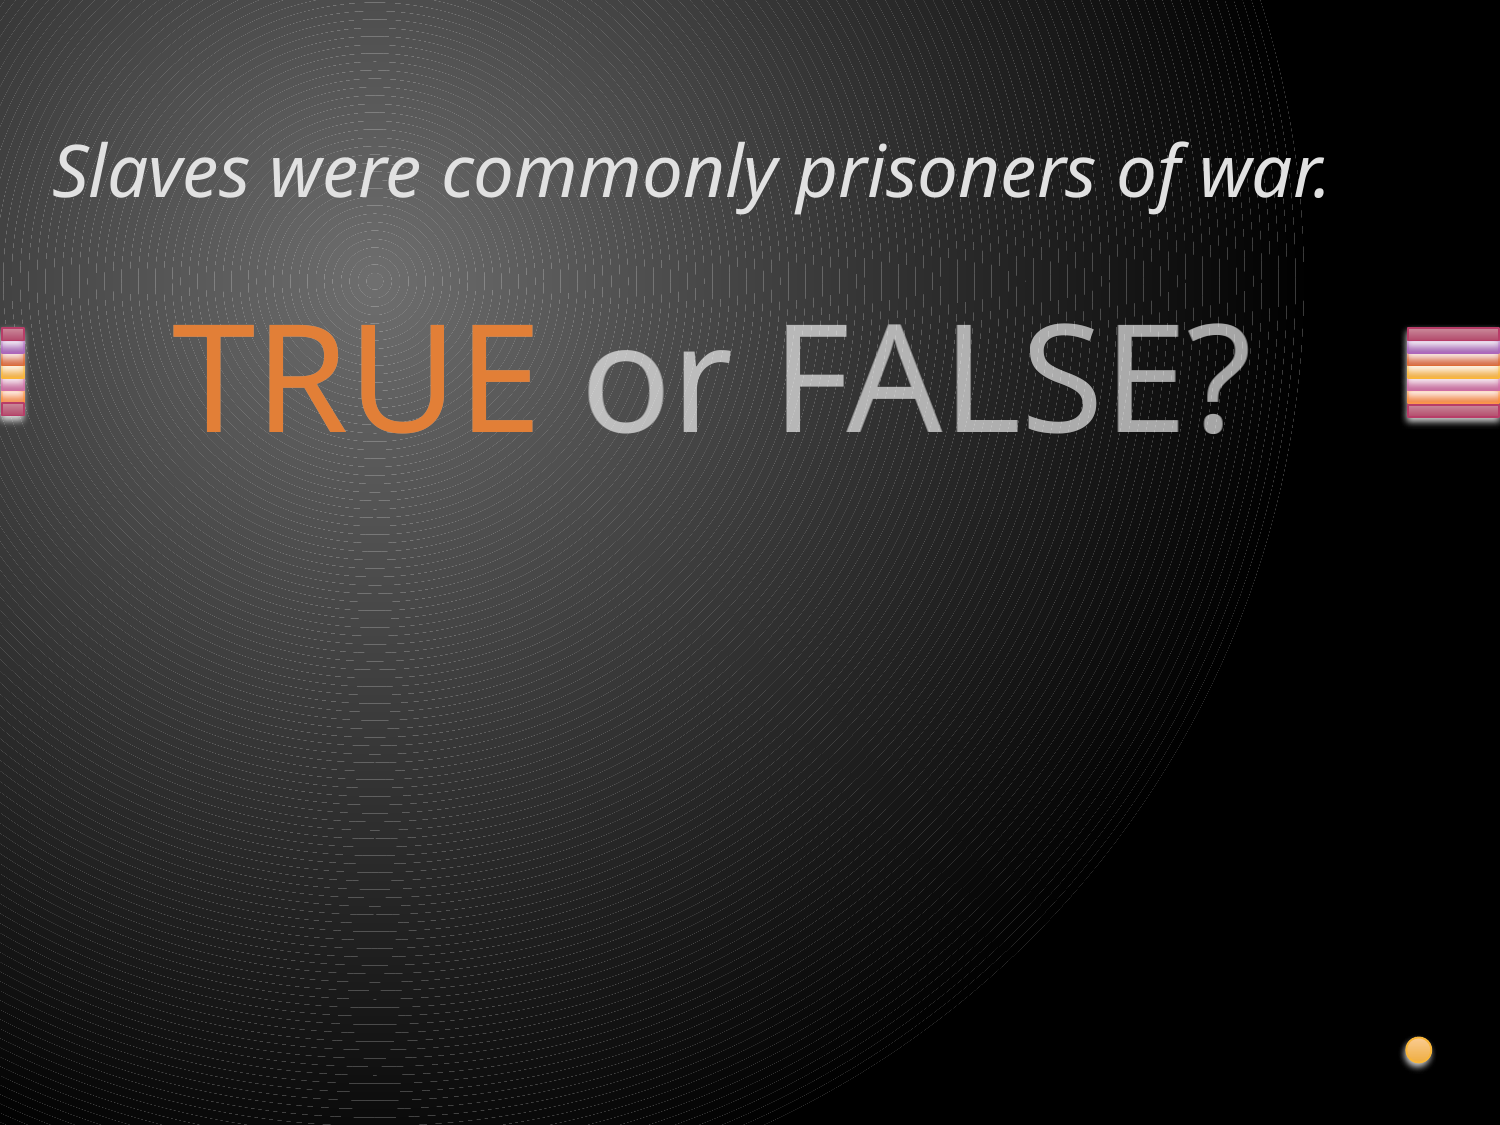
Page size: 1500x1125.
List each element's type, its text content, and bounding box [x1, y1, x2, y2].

title Slaves were commonly prisoners of war. [37, 75, 1388, 263]
